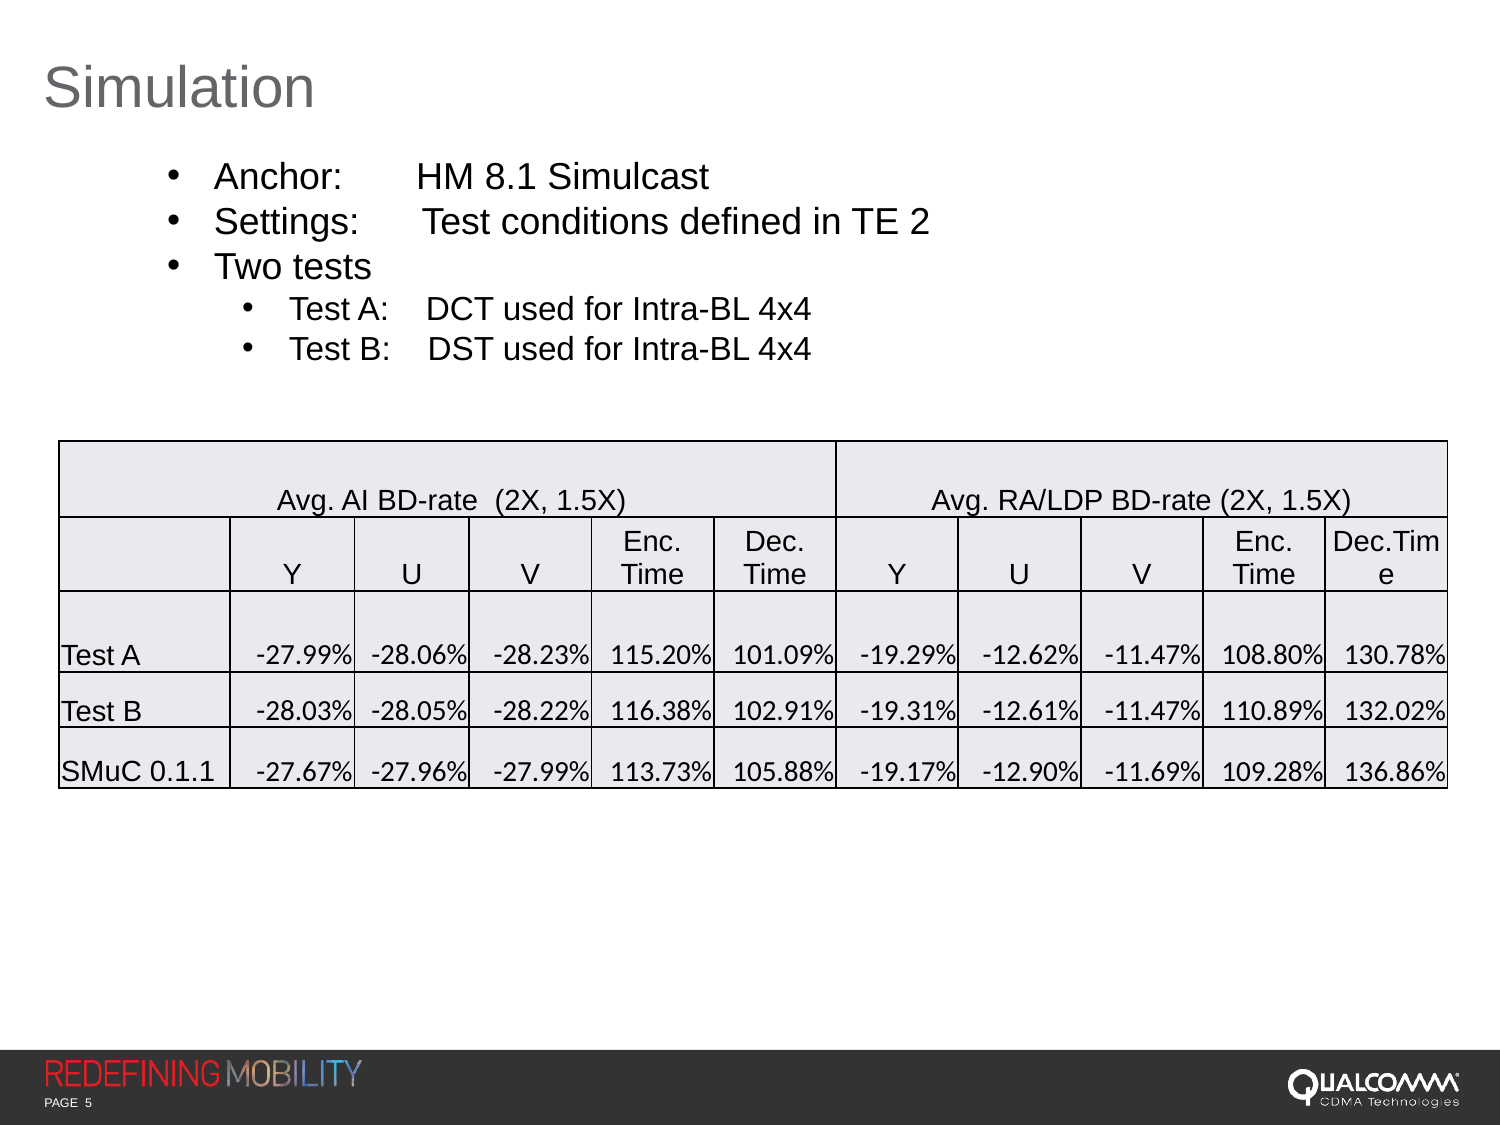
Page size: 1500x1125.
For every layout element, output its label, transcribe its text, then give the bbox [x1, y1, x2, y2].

table_header Avg. AI BD-rate (2X, 1.5X) [60, 442, 835, 516]
table_cell Y [231, 518, 354, 590]
title Simulation [28, 44, 1462, 138]
table_cell 136.86% [1326, 728, 1447, 787]
table_header Avg. RA/LDP BD-rate (2X, 1.5X) [837, 442, 1447, 516]
table_cell -12.62% [959, 592, 1080, 671]
table_cell [60, 518, 229, 590]
table_cell -27.96% [355, 728, 468, 787]
table_cell V [1082, 518, 1202, 590]
table_cell -28.22% [470, 673, 591, 726]
table_cell Enc. Time [592, 518, 713, 590]
table_cell 109.28% [1204, 728, 1324, 787]
table_cell SMuC 0.1.1 [60, 728, 229, 787]
table_cell -12.61% [959, 673, 1080, 726]
picture [1278, 1058, 1478, 1114]
table_cell -19.29% [837, 592, 957, 671]
table_cell Y [837, 518, 957, 590]
table_cell Enc. Time [1204, 518, 1324, 590]
table_cell -27.99% [231, 592, 354, 671]
table_cell Test A [60, 592, 229, 671]
table_cell 108.80% [1204, 592, 1324, 671]
table_cell -27.67% [231, 728, 354, 787]
picture [30, 1048, 372, 1099]
table_cell Dec. Time [715, 518, 835, 590]
table_cell -28.03% [231, 673, 354, 726]
table_cell 113.73% [592, 728, 713, 787]
table_cell U [355, 518, 468, 590]
table_cell U [959, 518, 1080, 590]
table_cell -11.47% [1082, 592, 1202, 671]
table_cell 105.88% [715, 728, 835, 787]
text_box Anchor: HM 8.1 Simulcast Settings: Test conditions defined in TE 2 Two tests Test A: DCT used for Intra-BL 4x4 Test B: DST used for Intra-BL 4x4 [152, 145, 1181, 375]
table_cell Dec.Time [1326, 518, 1447, 590]
table_cell 132.02% [1326, 673, 1447, 726]
table_cell 102.91% [715, 673, 835, 726]
table_cell -27.99% [470, 728, 591, 787]
table_cell -28.23% [470, 592, 591, 671]
table_cell V [470, 518, 591, 590]
table_cell 110.89% [1204, 673, 1324, 726]
table_cell -28.05% [355, 673, 468, 726]
table_cell -11.47% [1082, 673, 1202, 726]
table_cell -11.69% [1082, 728, 1202, 787]
table_cell 130.78% [1326, 592, 1447, 671]
table_cell -12.90% [959, 728, 1080, 787]
table_cell -19.17% [837, 728, 957, 787]
table_cell -19.31% [837, 673, 957, 726]
table_cell Test B [60, 673, 229, 726]
table_cell 101.09% [715, 592, 835, 671]
table_cell -28.06% [355, 592, 468, 671]
table_cell 115.20% [592, 592, 713, 671]
table_cell 116.38% [592, 673, 713, 726]
